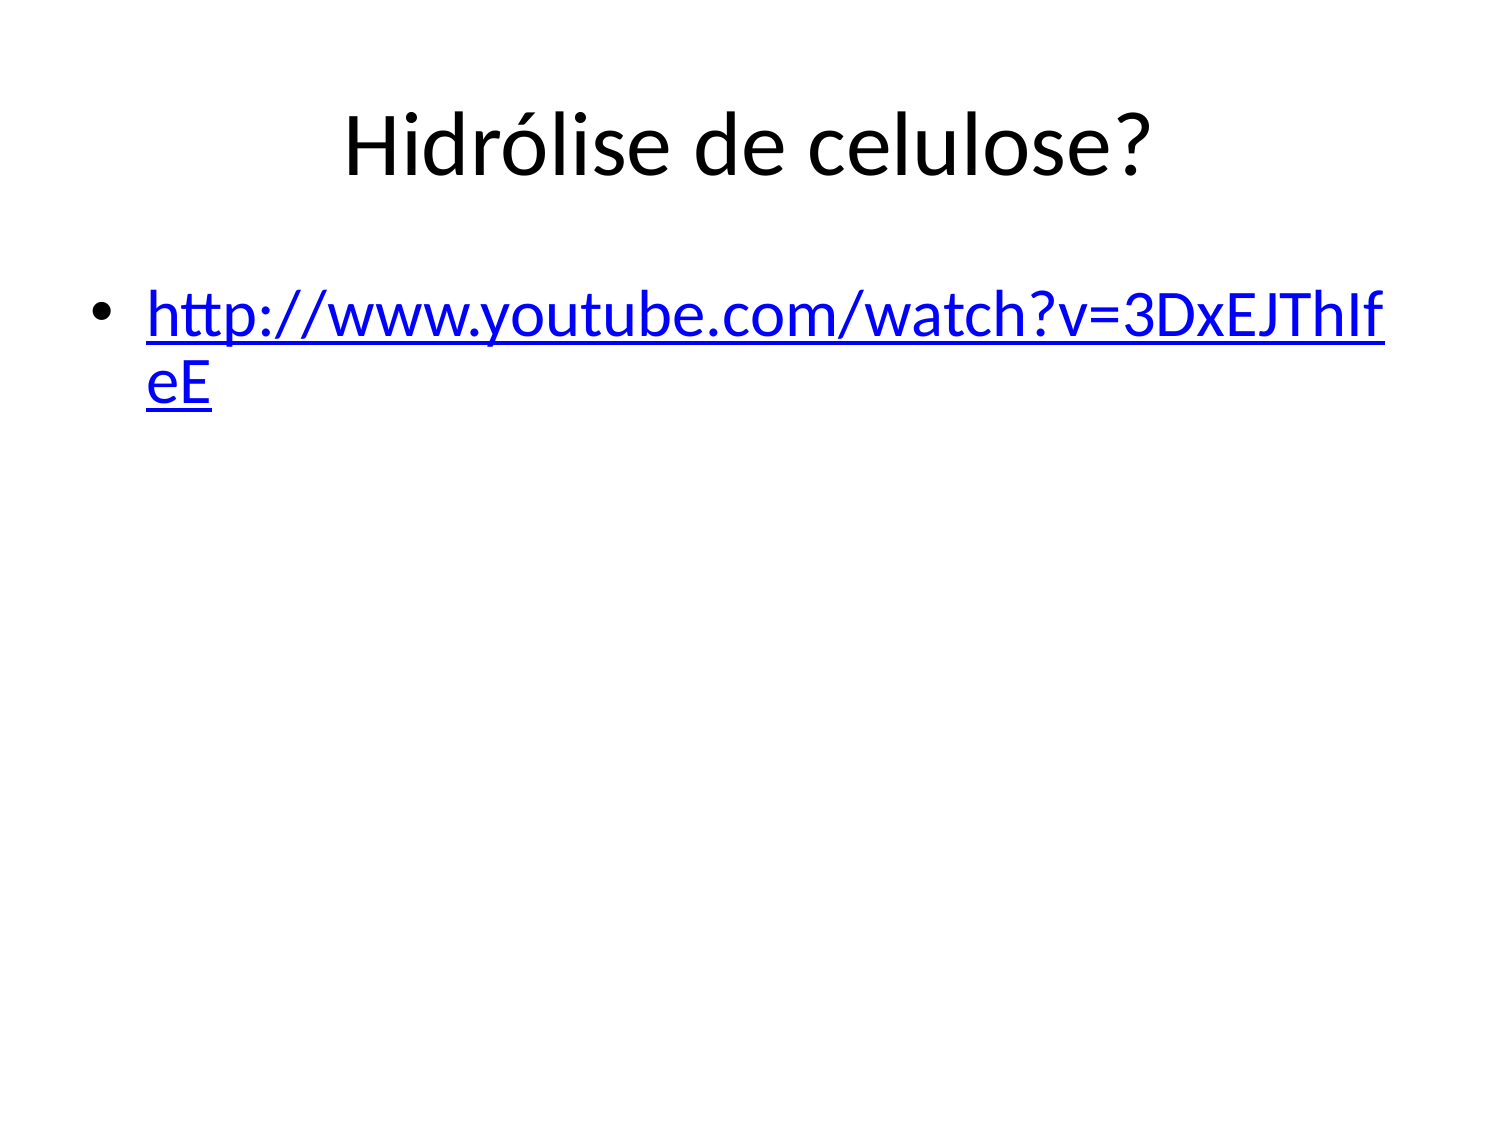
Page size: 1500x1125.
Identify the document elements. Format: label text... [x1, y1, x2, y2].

list http://www.youtube.com/watch?v=3DxEJThIfeE [75, 262, 1425, 1005]
title Hidrólise de celulose? [75, 45, 1425, 233]
